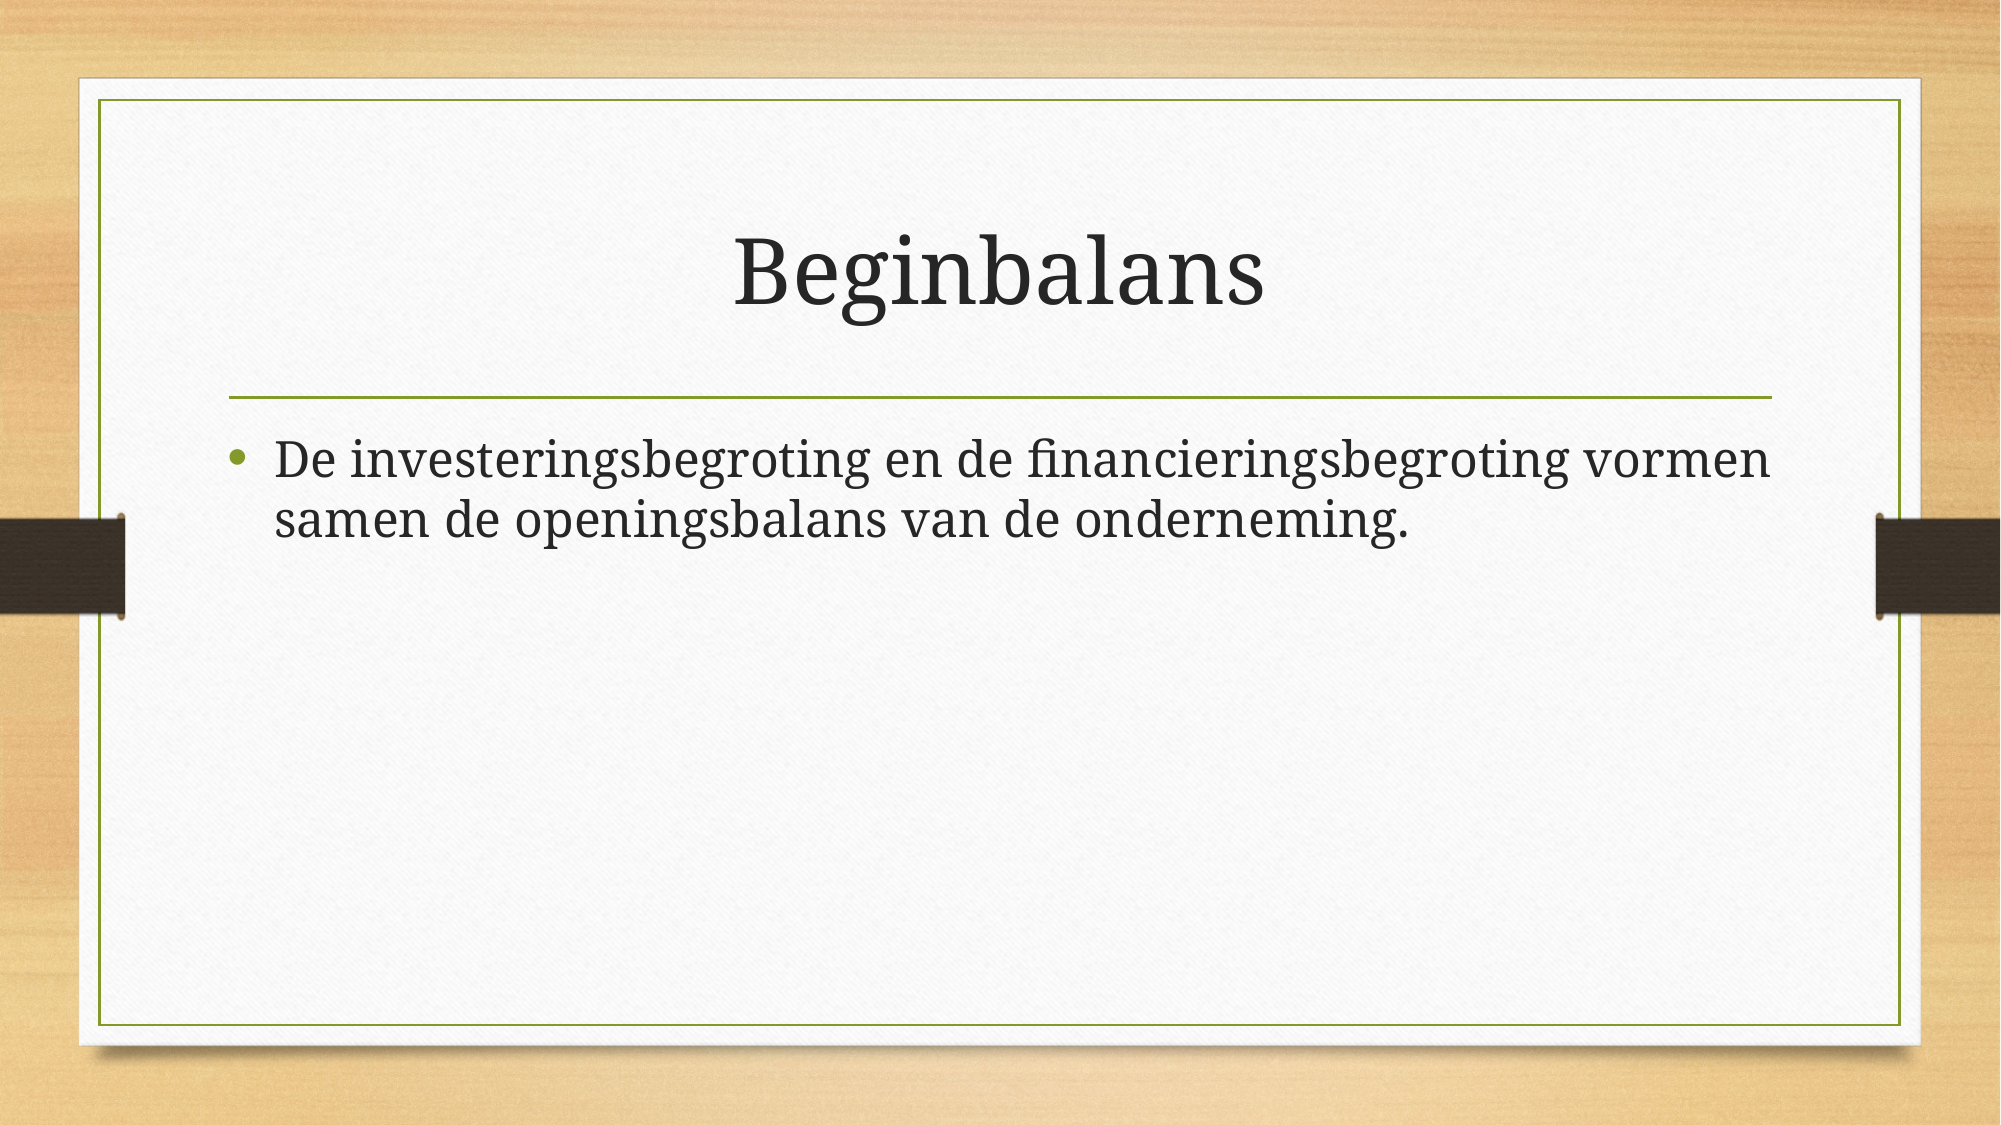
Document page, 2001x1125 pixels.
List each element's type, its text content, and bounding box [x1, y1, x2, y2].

list De investeringsbegroting en de financieringsbegroting vormen samen de openingsbalans van de onderneming. [212, 419, 1788, 964]
picture [0, 0, 2001, 1125]
title Beginbalans [212, 161, 1788, 375]
